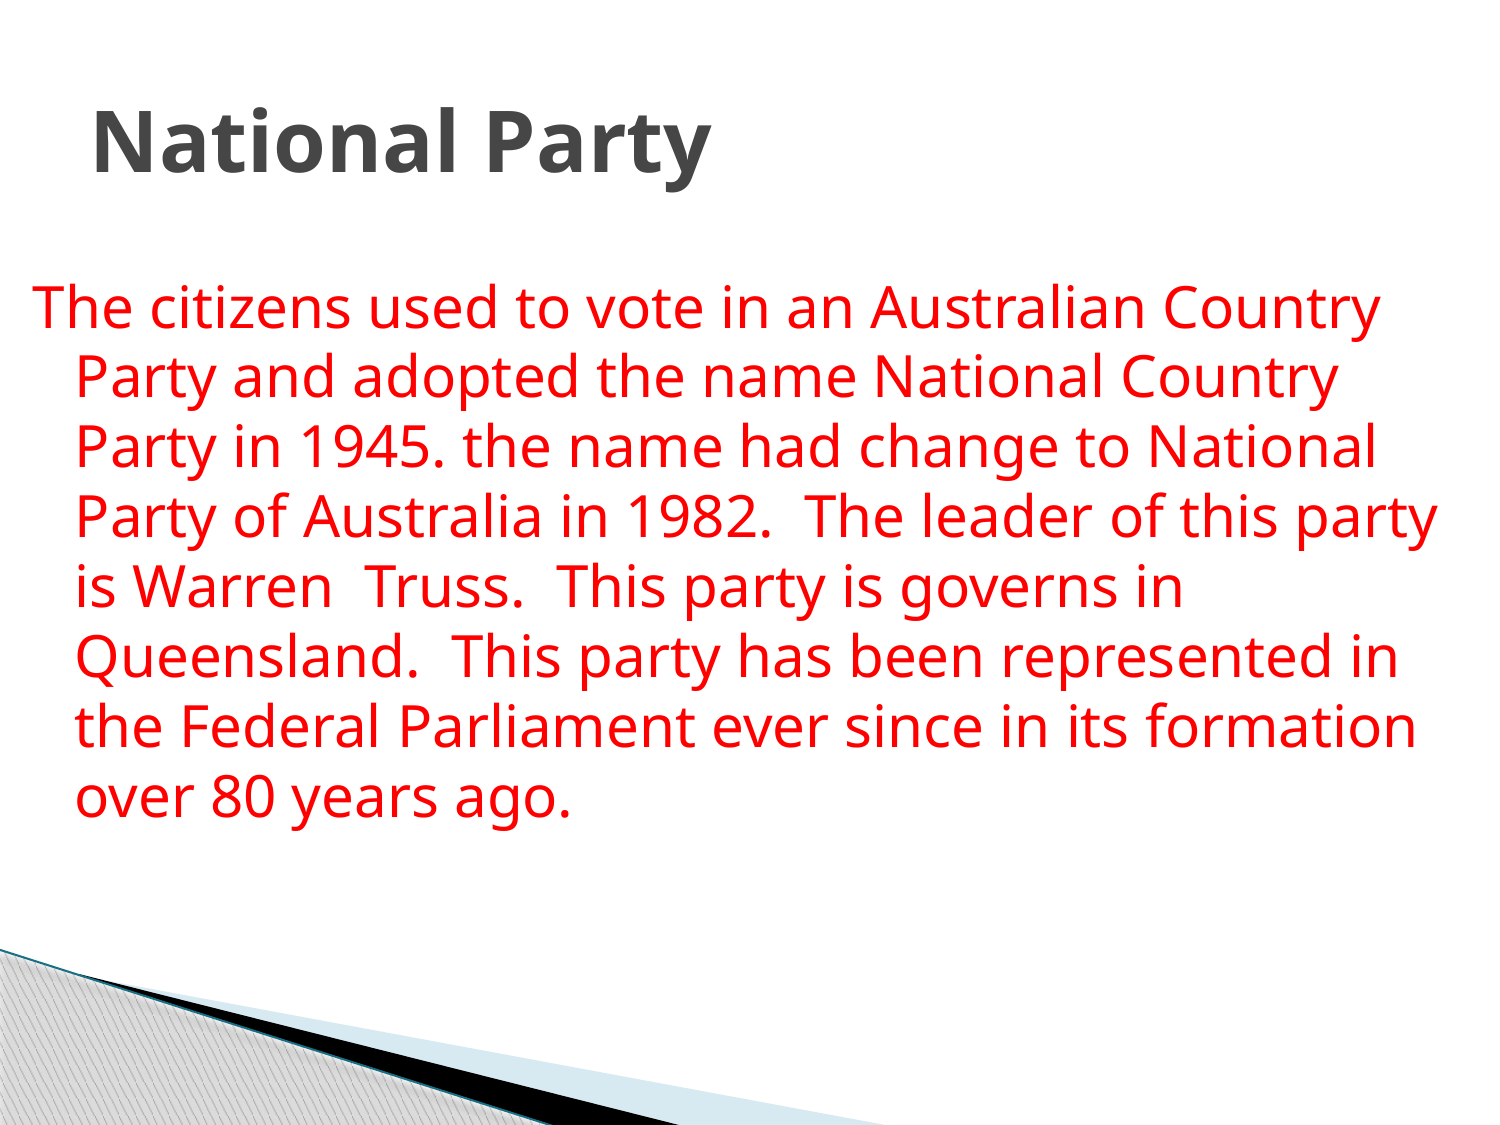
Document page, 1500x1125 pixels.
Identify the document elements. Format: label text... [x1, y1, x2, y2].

list The citizens used to vote in an Australian Country Party and adopted the name National Country Party in 1945. the name had change to National Party of Australia in 1982. The leader of this party is Warren Truss. This party is governs in Queensland. This party has been represented in the Federal Parliament ever since in its formation over 80 years ago. [0, 262, 1500, 1125]
title National Party [75, 45, 1425, 233]
